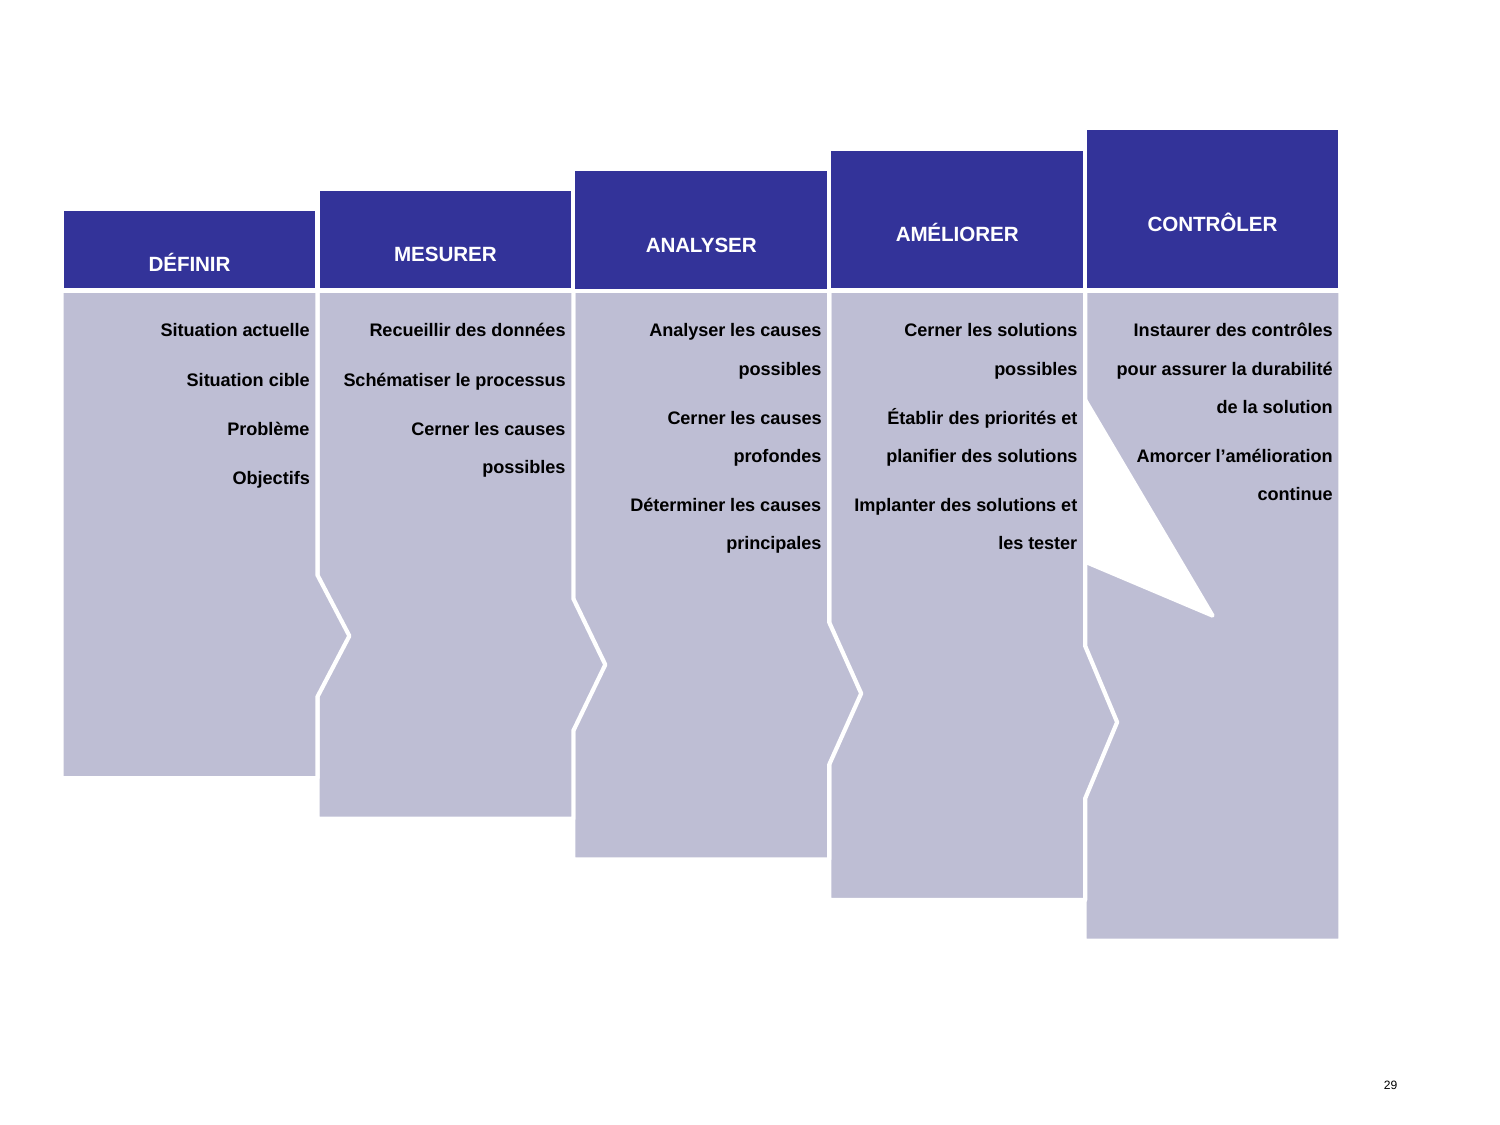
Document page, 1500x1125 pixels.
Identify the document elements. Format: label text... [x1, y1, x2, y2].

slide_number 29 [1099, 1024, 1413, 1101]
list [0, 127, 1500, 941]
